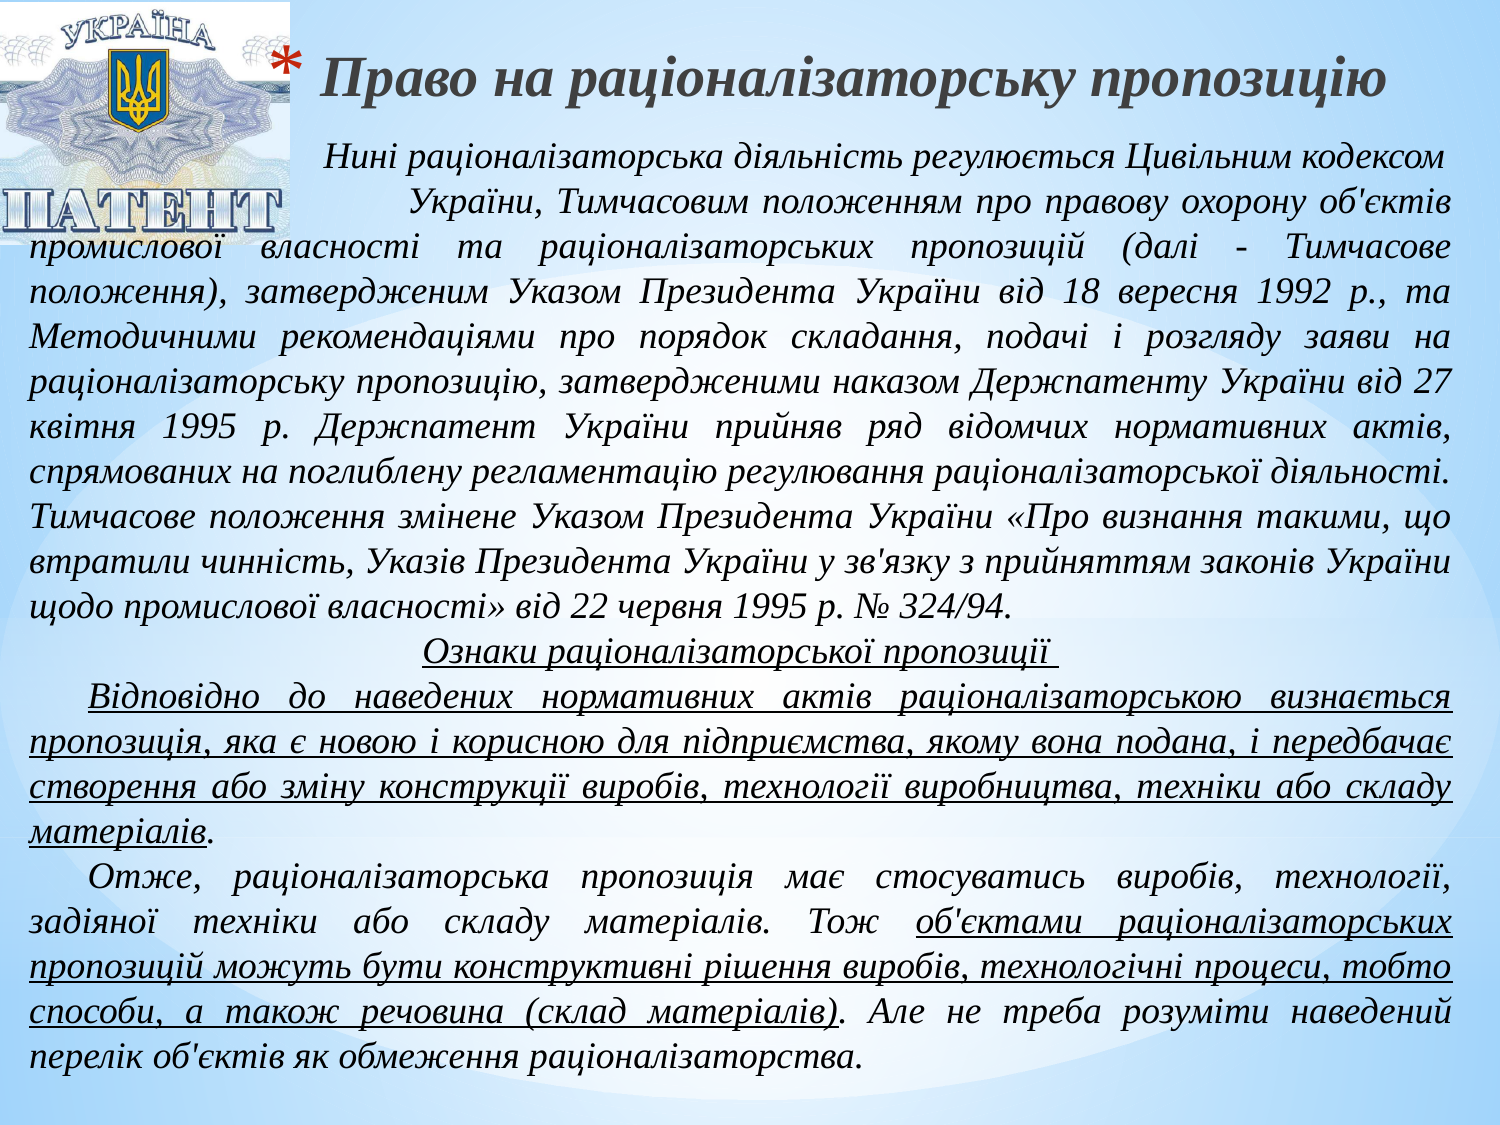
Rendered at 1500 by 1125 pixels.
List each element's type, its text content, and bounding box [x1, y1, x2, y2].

picture [0, 2, 290, 245]
text_box Право на раціоналізаторську пропозицію [295, 30, 1427, 124]
text_box Нині раціоналізаторська діяльність регулюється Цивільним кодексом України, Тимчасовим положенням про правову охорону об'єктів промислової власності та раціоналізаторських пропозицій (далі - Тимчасове положення), затвердженим Указом Президента України від 18 вересня 1992 р., та Методичними рекомендаціями про порядок складання, подачі і розгляду заяви на раціоналізаторську пропозицію, затвердженими наказом Держпатенту України від 27 квітня 1995 р. Держпатент України прийняв ряд відомчих нормативних актів, спрямованих на поглиблену регламентацію регулювання раціоналізаторської діяльності. Тимчасове положення змінене Указом Президента України «Про визнання такими, що втратили чинність, Указів Президента України у зв'язку з прийняттям законів України щодо промислової власності» від 22 червня 1995 р. № 324/94. Ознаки раціоналізаторської пропозиції Відповідно до наведених нормативних актів раціоналізаторською визнається пропозиція, яка є новою і корисною для підприємства, якому вона подана, і передбачає створення або зміну конструкції виробів, технології виробництва, техніки або складу матеріалів. Отже, раціоналізаторська пропозиція має стосуватись виробів, технології, задіяної техніки або складу матеріалів. Тож об'єктами раціоналізаторських пропозицій можуть бути конструктивні рішення виробів, технологічні процеси, тобто способи, а також речовина (склад матеріалів). Але не треба розуміти наведений перелік об'єктів як обмеження раціоналізаторства. [14, 123, 1468, 1125]
